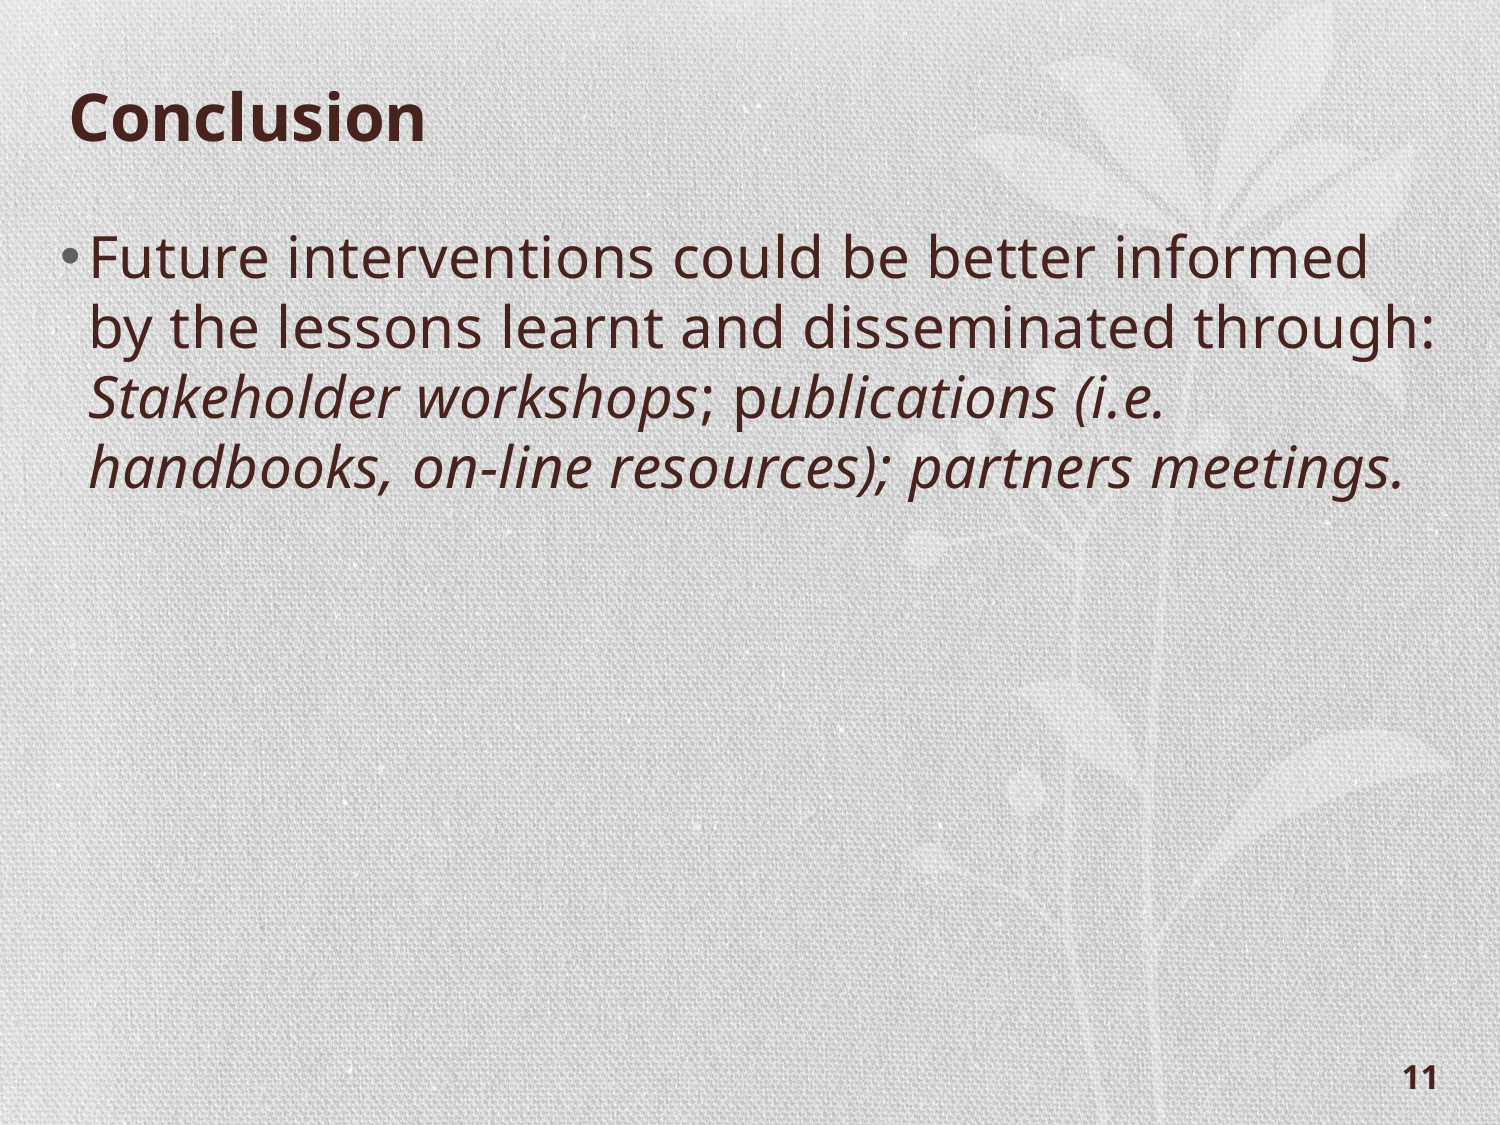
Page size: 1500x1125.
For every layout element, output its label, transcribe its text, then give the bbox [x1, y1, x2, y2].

list Future interventions could be better informed by the lessons learnt and disseminated through: Stakeholder workshops; publications (i.e. handbooks, on-line resources); partners meetings. [45, 213, 1455, 1023]
title Conclusion [53, 66, 1463, 242]
slide_number 11 [1310, 1054, 1455, 1103]
